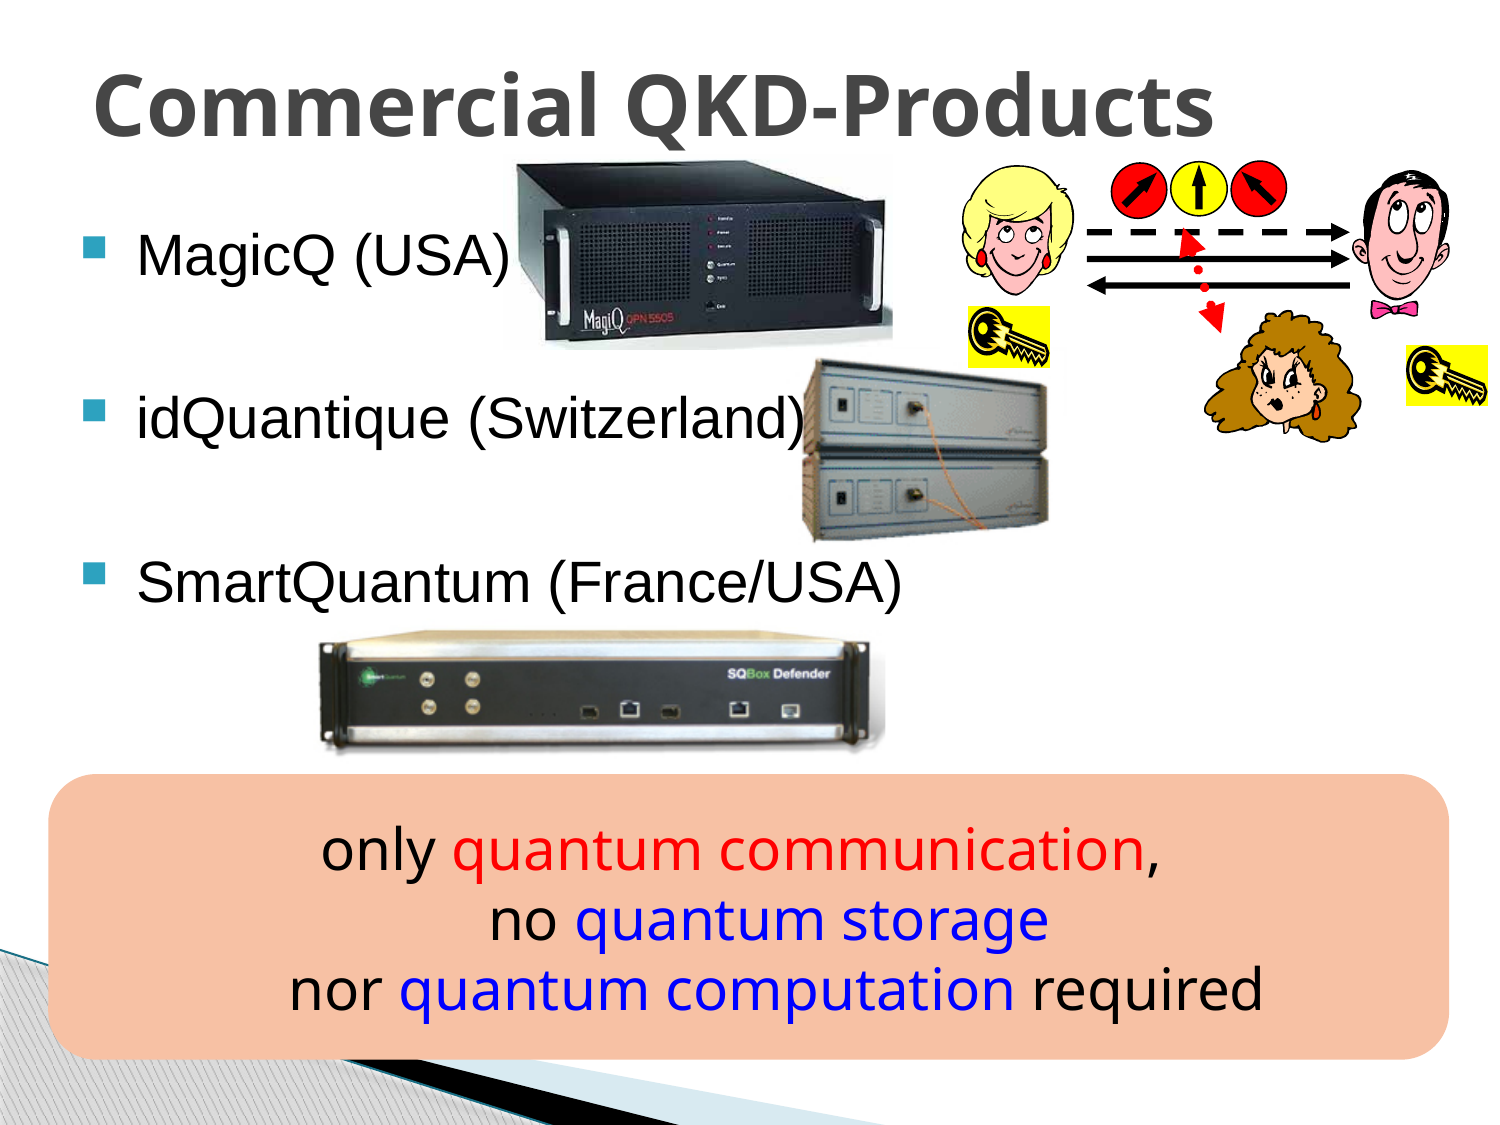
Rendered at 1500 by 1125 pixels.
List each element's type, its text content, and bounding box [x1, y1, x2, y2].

picture [960, 163, 1077, 296]
picture [309, 616, 886, 769]
text_box only quantum communication, no quantum storage nor quantum computation required [43, 769, 1454, 1065]
picture [502, 154, 1068, 561]
picture [1350, 168, 1452, 322]
picture [1405, 344, 1488, 407]
text_box MagicQ (USA) idQuantique (Switzerland) SmartQuantum (France/USA) [65, 209, 1436, 683]
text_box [1110, 161, 1288, 218]
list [1202, 309, 1363, 443]
title Commercial QKD-Products [76, 42, 1427, 161]
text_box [1086, 231, 1351, 286]
